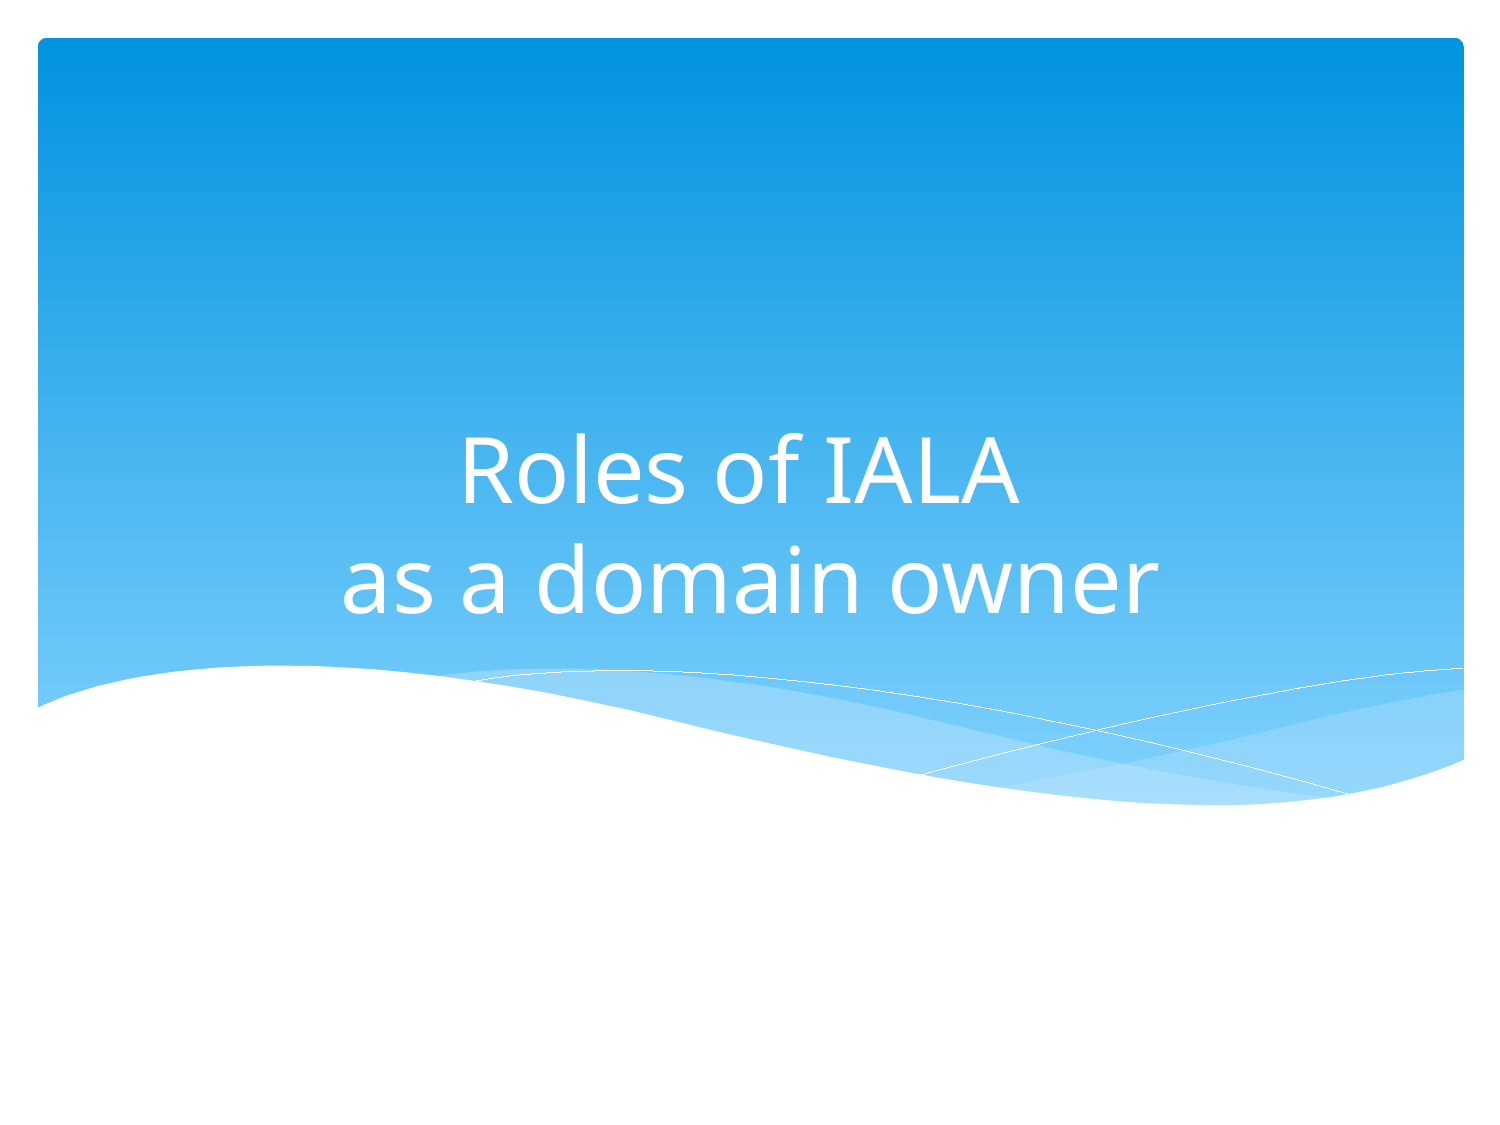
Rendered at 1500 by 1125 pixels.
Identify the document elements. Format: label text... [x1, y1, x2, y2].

title Roles of IALA as a domain owner [113, 404, 1389, 655]
